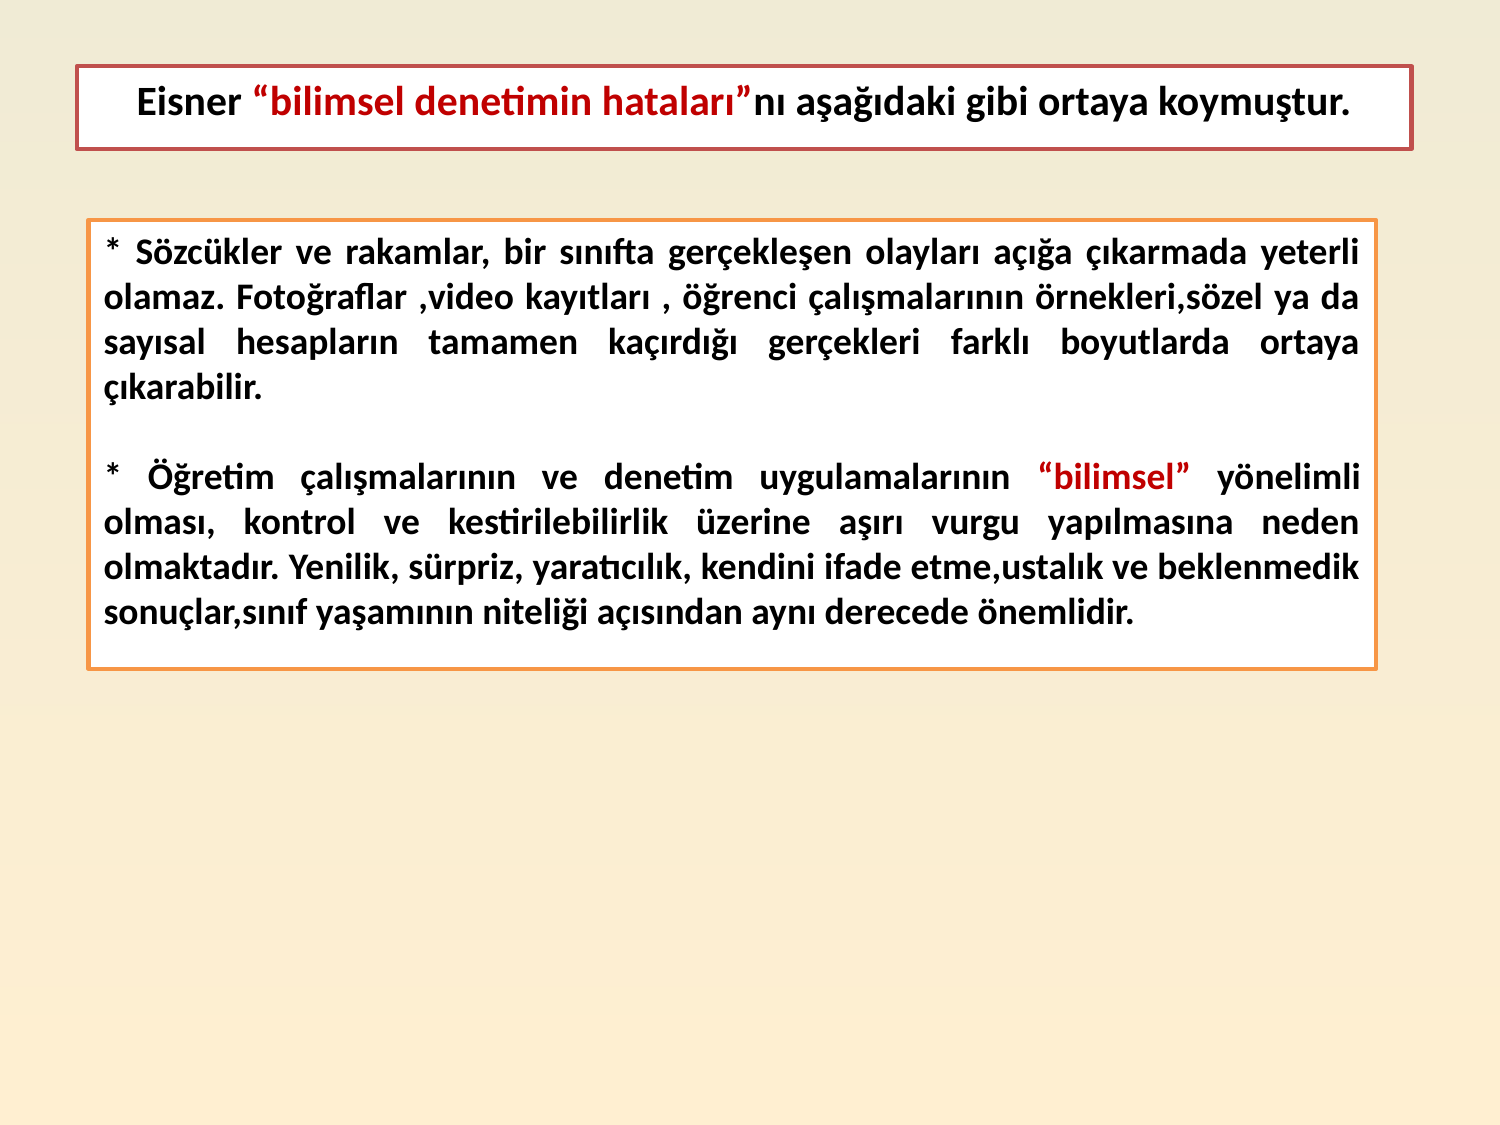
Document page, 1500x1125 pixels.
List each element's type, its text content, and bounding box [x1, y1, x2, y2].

text_box * Sözcükler ve rakamlar, bir sınıfta gerçekleşen olayları açığa çıkarmada yeterli olamaz. Fotoğraflar ,video kayıtları , öğrenci çalışmalarının örnekleri,sözel ya da sayısal hesapların tamamen kaçırdığı gerçekleri farklı boyutlarda ortaya çıkarabilir. * Öğretim çalışmalarının ve denetim uygulamalarının “bilimsel” yönelimli olması, kontrol ve kestirilebilirlik üzerine aşırı vurgu yapılmasına neden olmaktadır. Yenilik, sürpriz, yaratıcılık, kendini ifade etme,ustalık ve beklenmedik sonuçlar,sınıf yaşamının niteliği açısından aynı derecede önemlidir. [86, 218, 1378, 671]
text_box Eisner “bilimsel denetimin hataları”nı aşağıdaki gibi ortaya koymuştur. [75, 64, 1414, 151]
